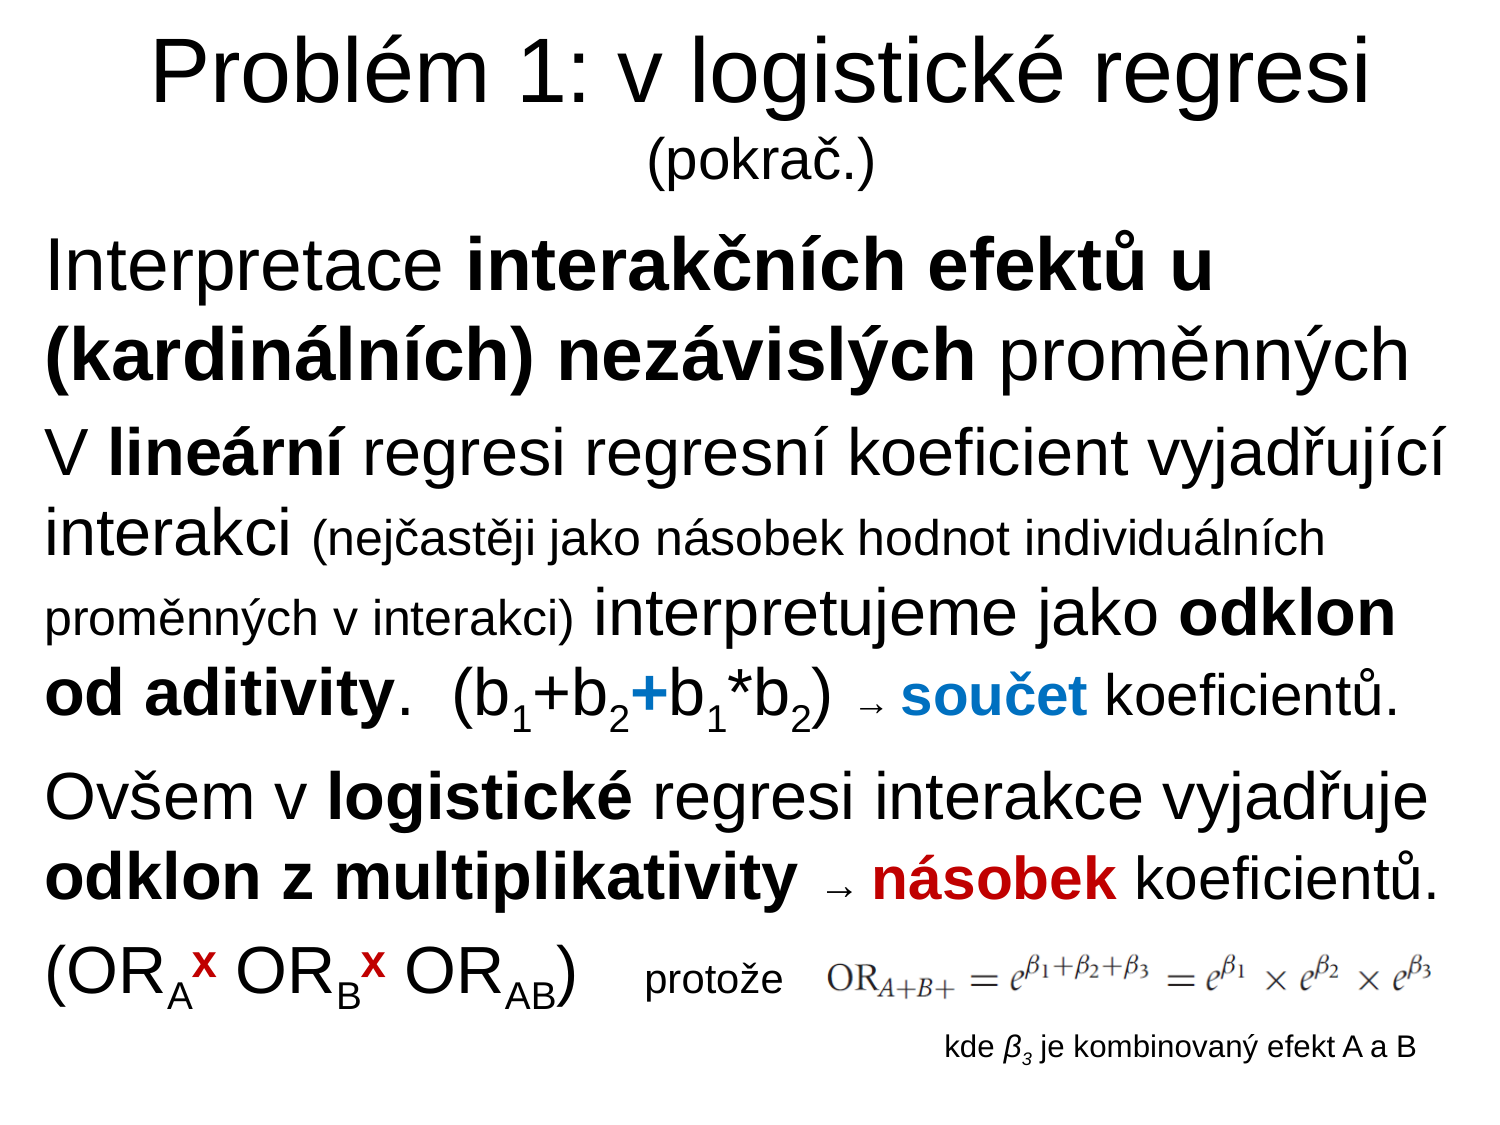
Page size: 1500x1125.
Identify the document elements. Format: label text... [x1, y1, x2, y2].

list Interpretace interakčních efektů u (kardinálních) nezávislých proměnných V lineární regresi regresní koeficient vyjadřující interakci (nejčastěji jako násobek hodnot individuálních proměnných v interakci) interpretujeme jako odklon od aditivity. (b1+b2+b1*b2) → součet koeficientů. Ovšem v logistické regresi interakce vyjadřuje odklon z multiplikativity → násobek koeficientů. (ORAˣ ORBˣ ORAB) protože kde β3 je kombinovaný efekt A a B [29, 208, 1471, 1094]
title Problém 1: v logistické regresi (pokrač.) [41, 7, 1483, 195]
picture [824, 943, 1436, 1007]
